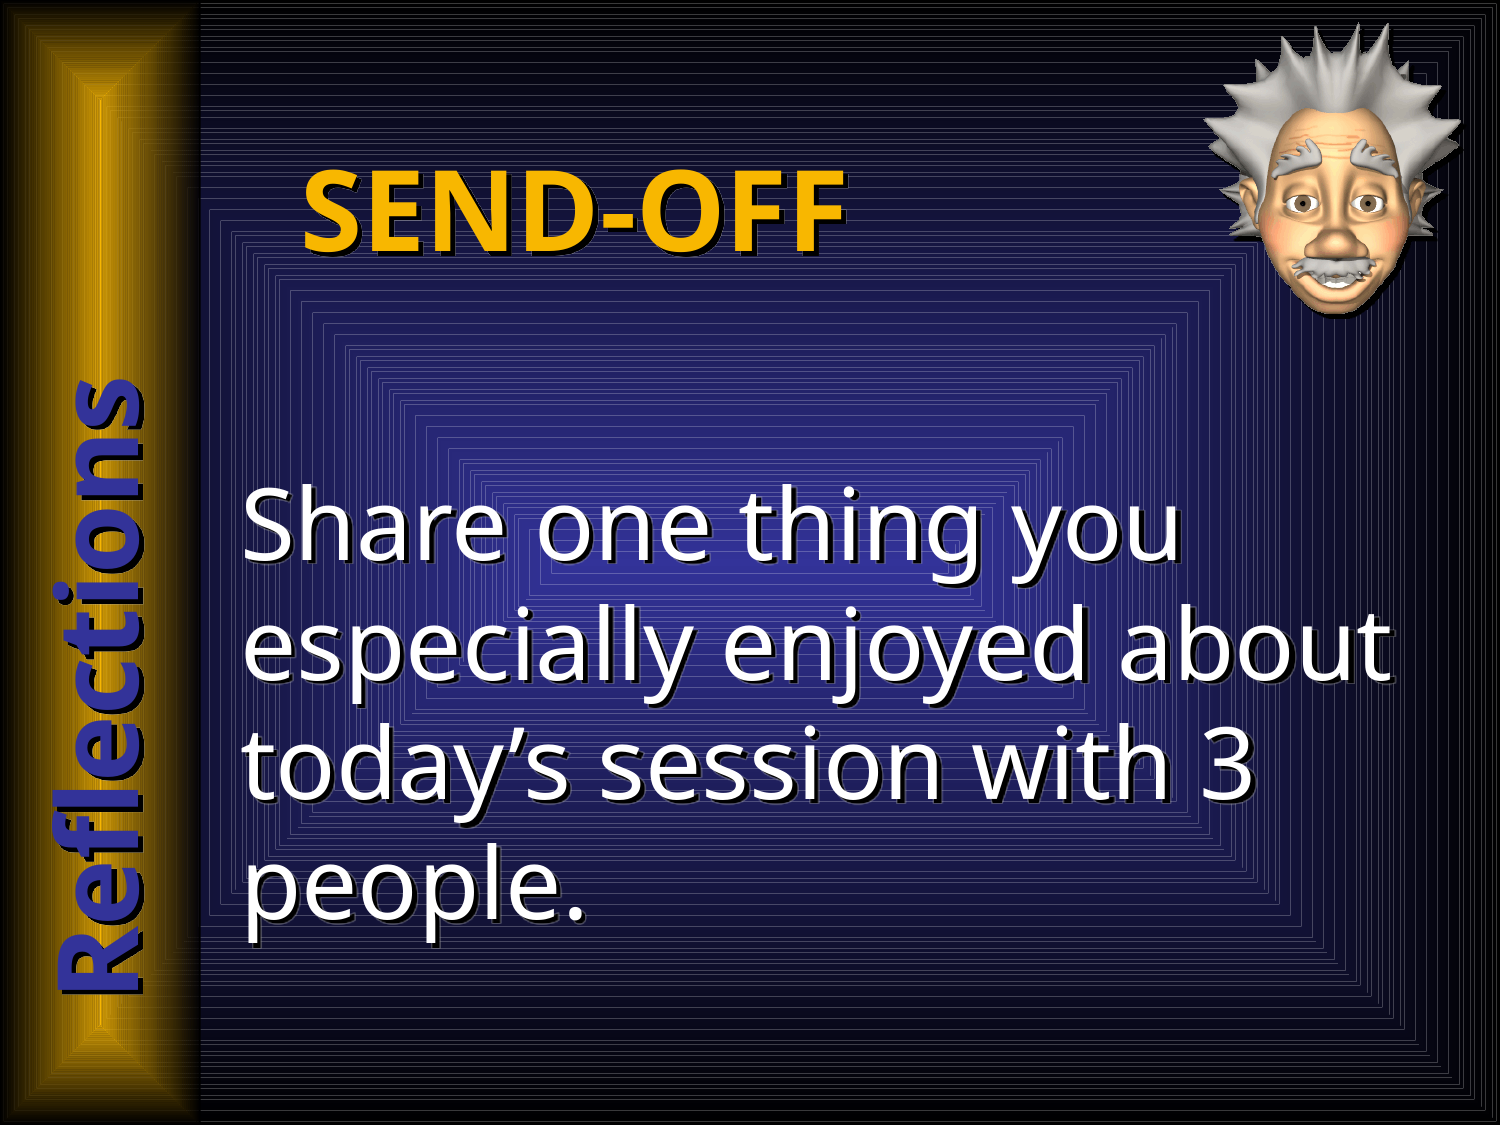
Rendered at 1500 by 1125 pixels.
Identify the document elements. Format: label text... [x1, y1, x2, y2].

title SEND-OFF [192, 112, 1164, 301]
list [1177, 2, 1499, 323]
list Share one thing you especially enjoyed about today’s session with 3 people. [224, 312, 1500, 1056]
text_box Reflections [0, 50, 188, 1125]
